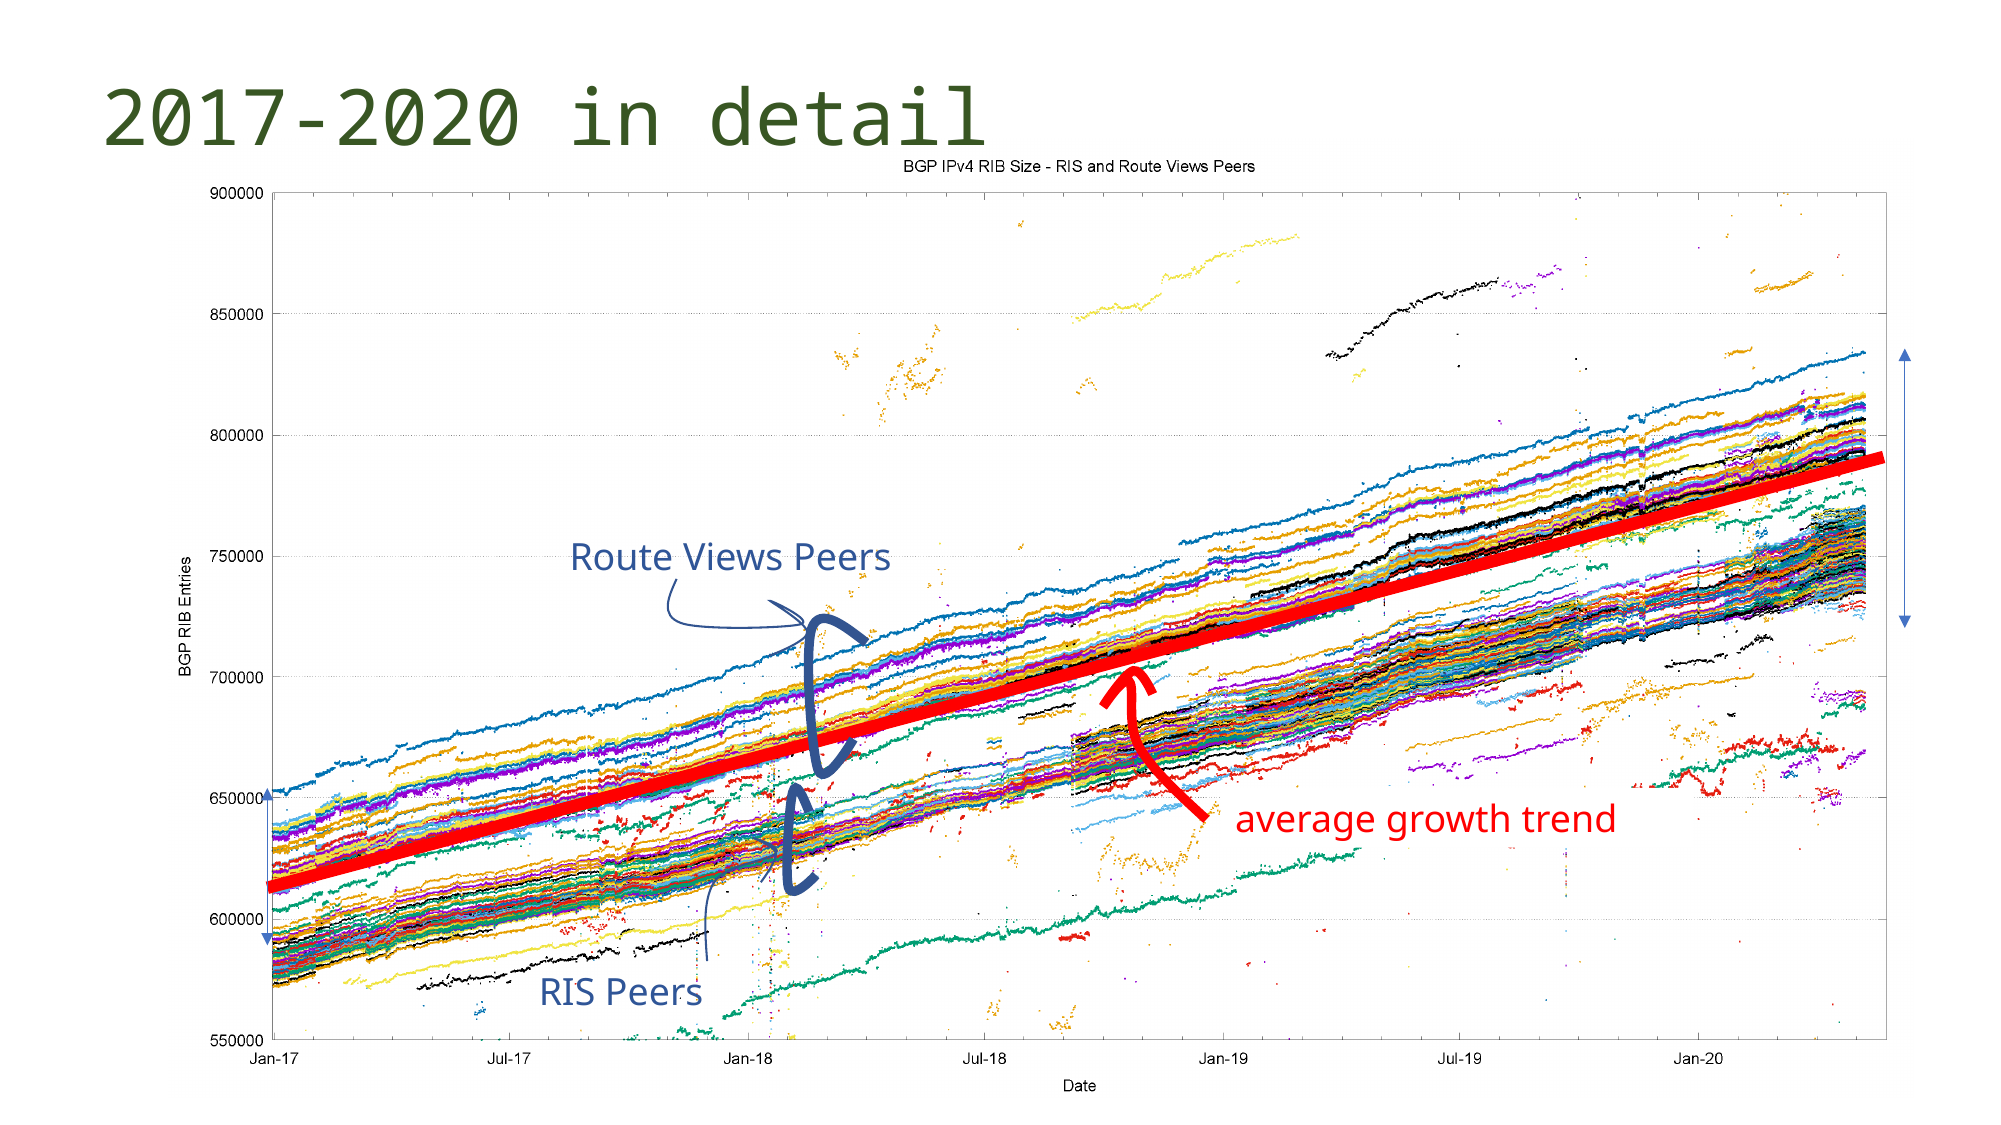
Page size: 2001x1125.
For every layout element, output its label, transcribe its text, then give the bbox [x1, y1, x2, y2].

picture [168, 138, 1914, 1098]
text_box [267, 456, 1884, 888]
title 2017-2020 in detail [86, 26, 1914, 215]
